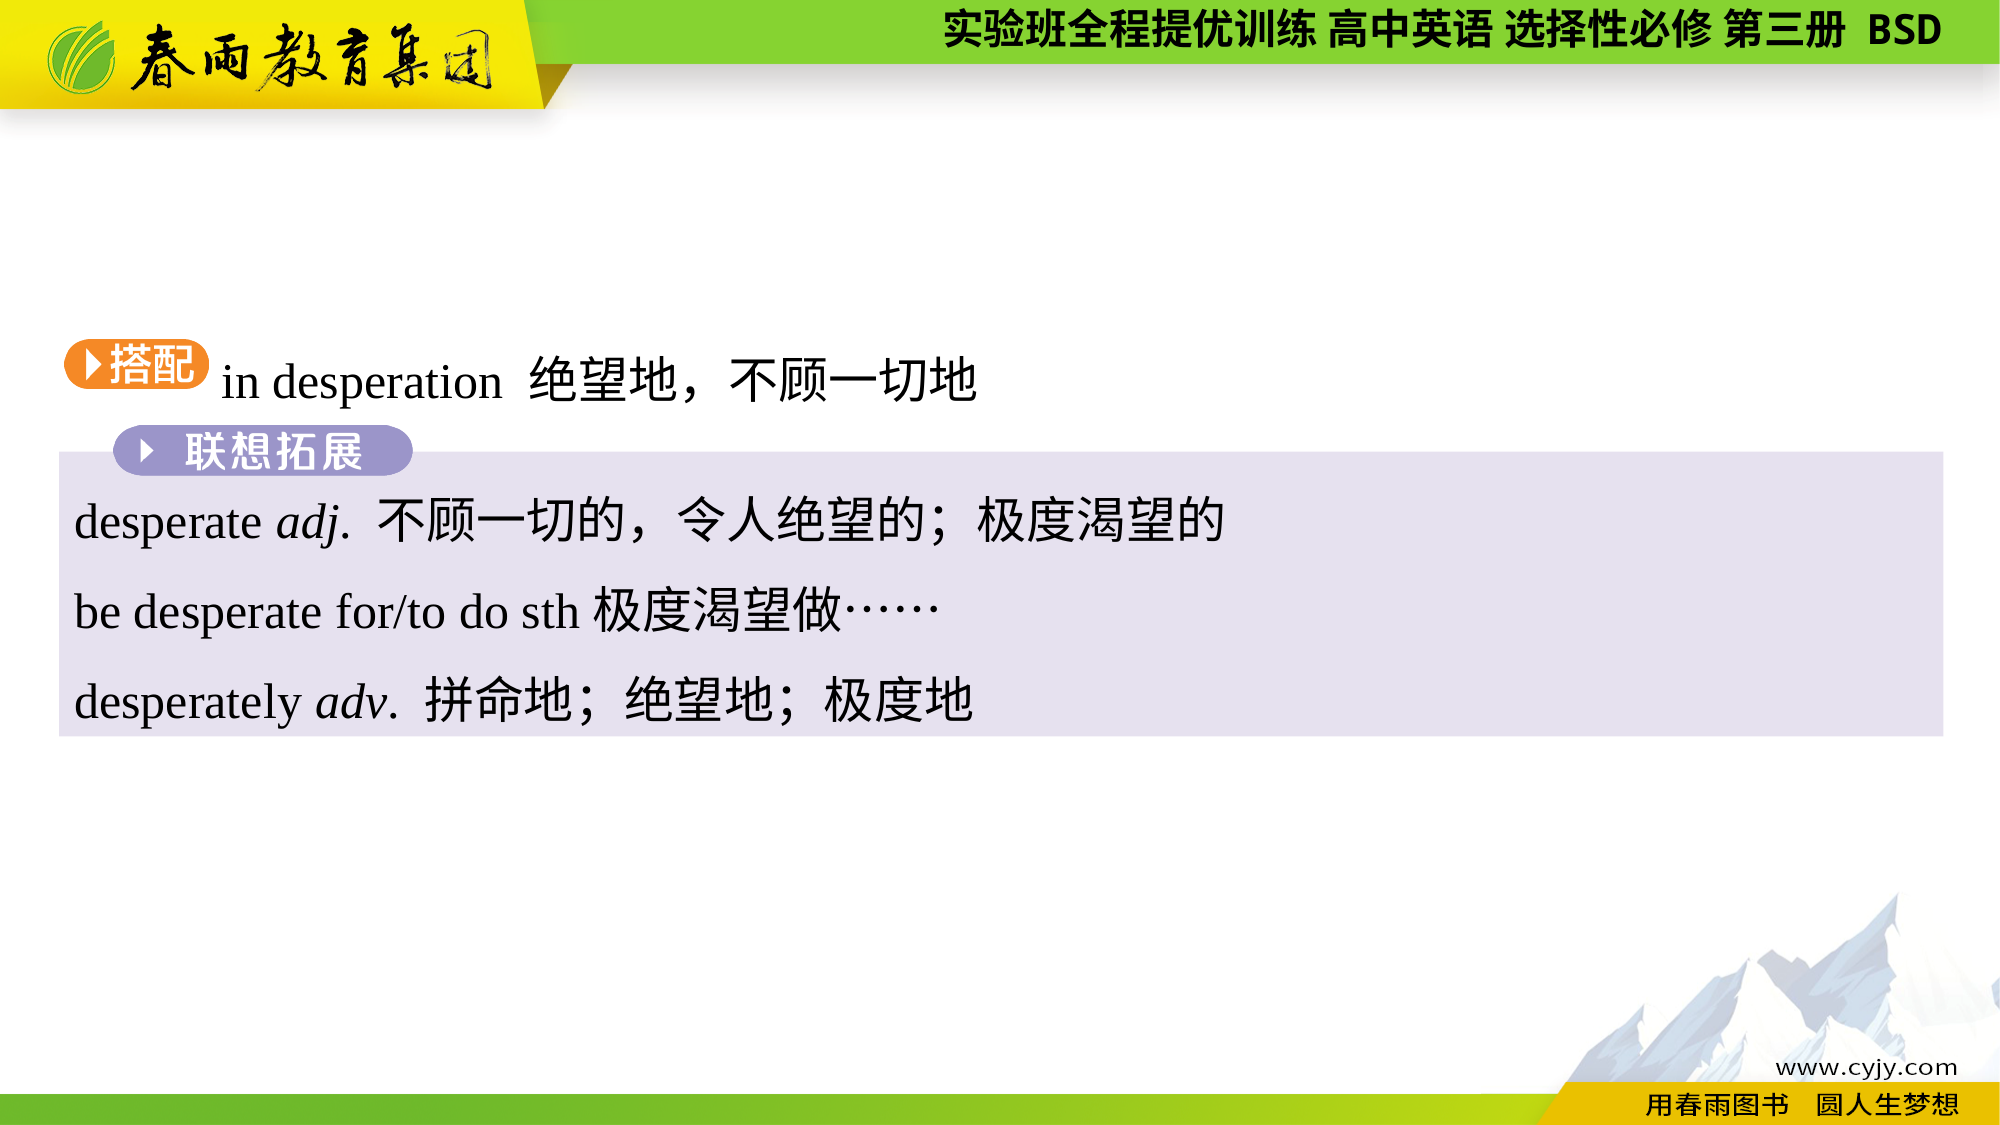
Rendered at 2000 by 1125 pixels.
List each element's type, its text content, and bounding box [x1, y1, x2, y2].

list in desperation 绝望地，不顾一切地 [59, 311, 1944, 406]
text_box desperate adj. 不顾一切的，令人绝望的；极度渴望的 be desperate for/to do sth极度渴望做…… desperately adv. 拼命地；绝望地；极度地 [59, 451, 1944, 737]
picture [0, 0, 2000, 1125]
